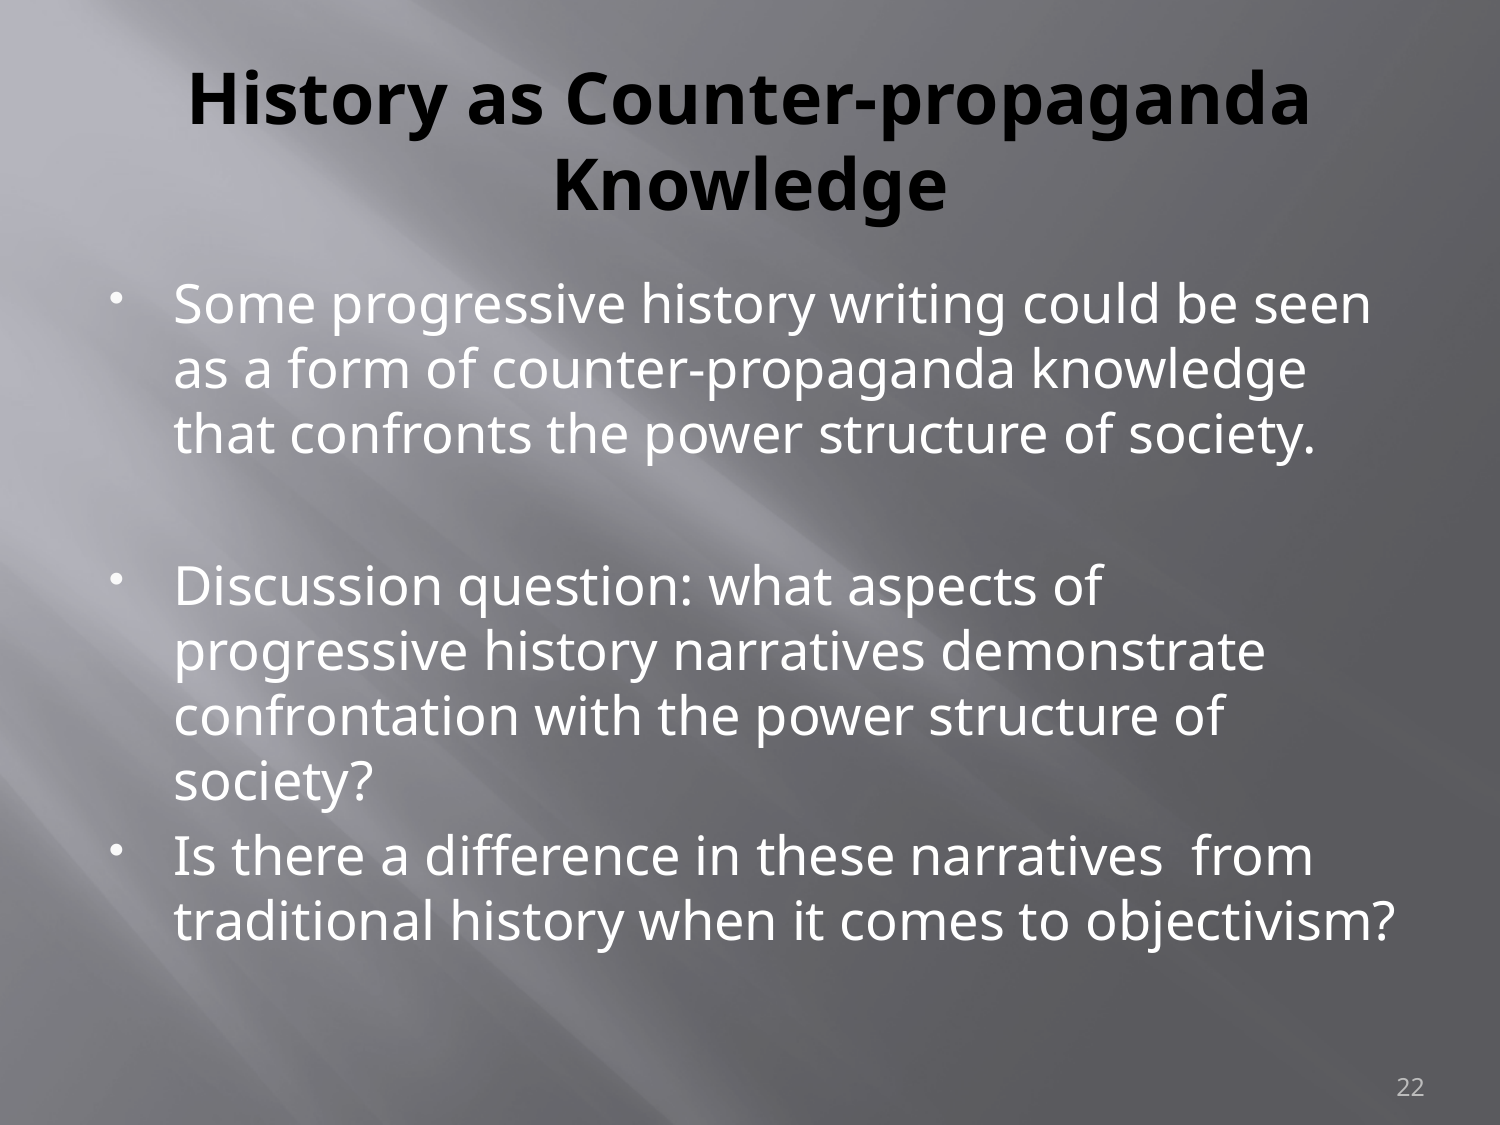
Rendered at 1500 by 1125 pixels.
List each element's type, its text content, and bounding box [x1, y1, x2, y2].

title History as Counter-propaganda Knowledge [75, 45, 1425, 233]
list Some progressive history writing could be seen as a form of counter-propaganda knowledge that confronts the power structure of society. Discussion question: what aspects of progressive history narratives demonstrate confrontation with the power structure of society? Is there a difference in these narratives from traditional history when it comes to objectivism? [75, 262, 1425, 1035]
slide_number 22 [1299, 1052, 1425, 1113]
